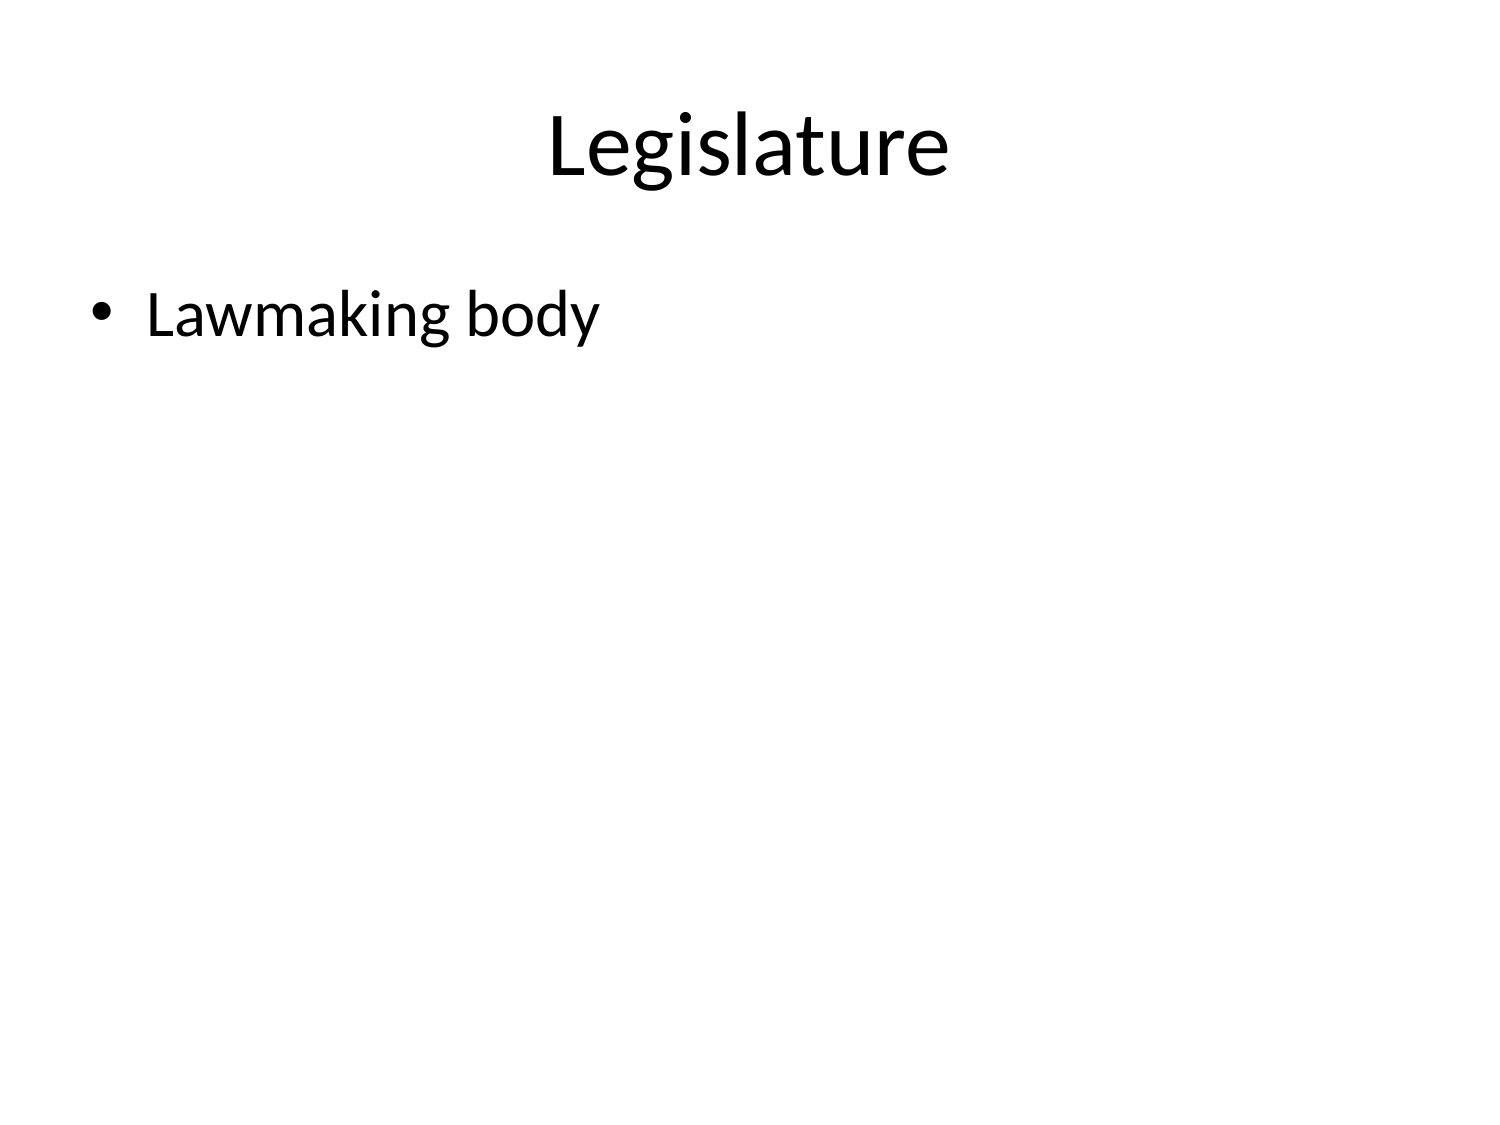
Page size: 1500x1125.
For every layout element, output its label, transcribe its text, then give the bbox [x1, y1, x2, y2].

list Lawmaking body [75, 262, 1425, 1005]
title Legislature [75, 45, 1425, 233]
